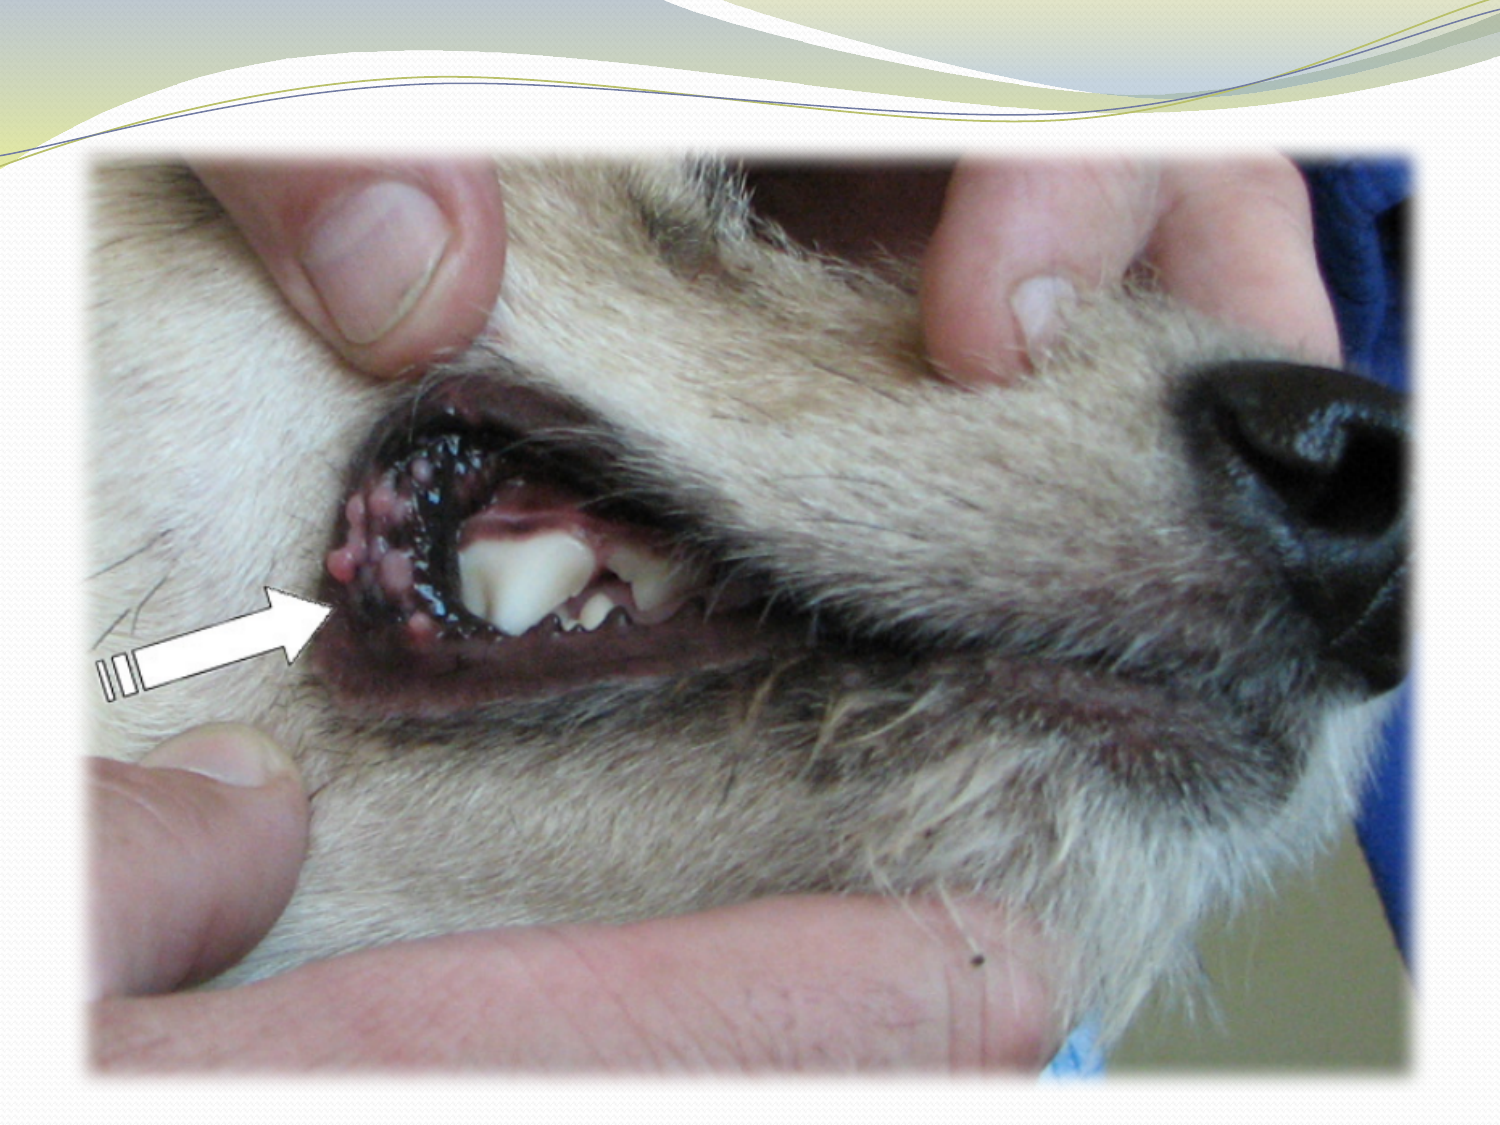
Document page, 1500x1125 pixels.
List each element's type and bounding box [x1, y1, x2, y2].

picture [70, 140, 1430, 1096]
